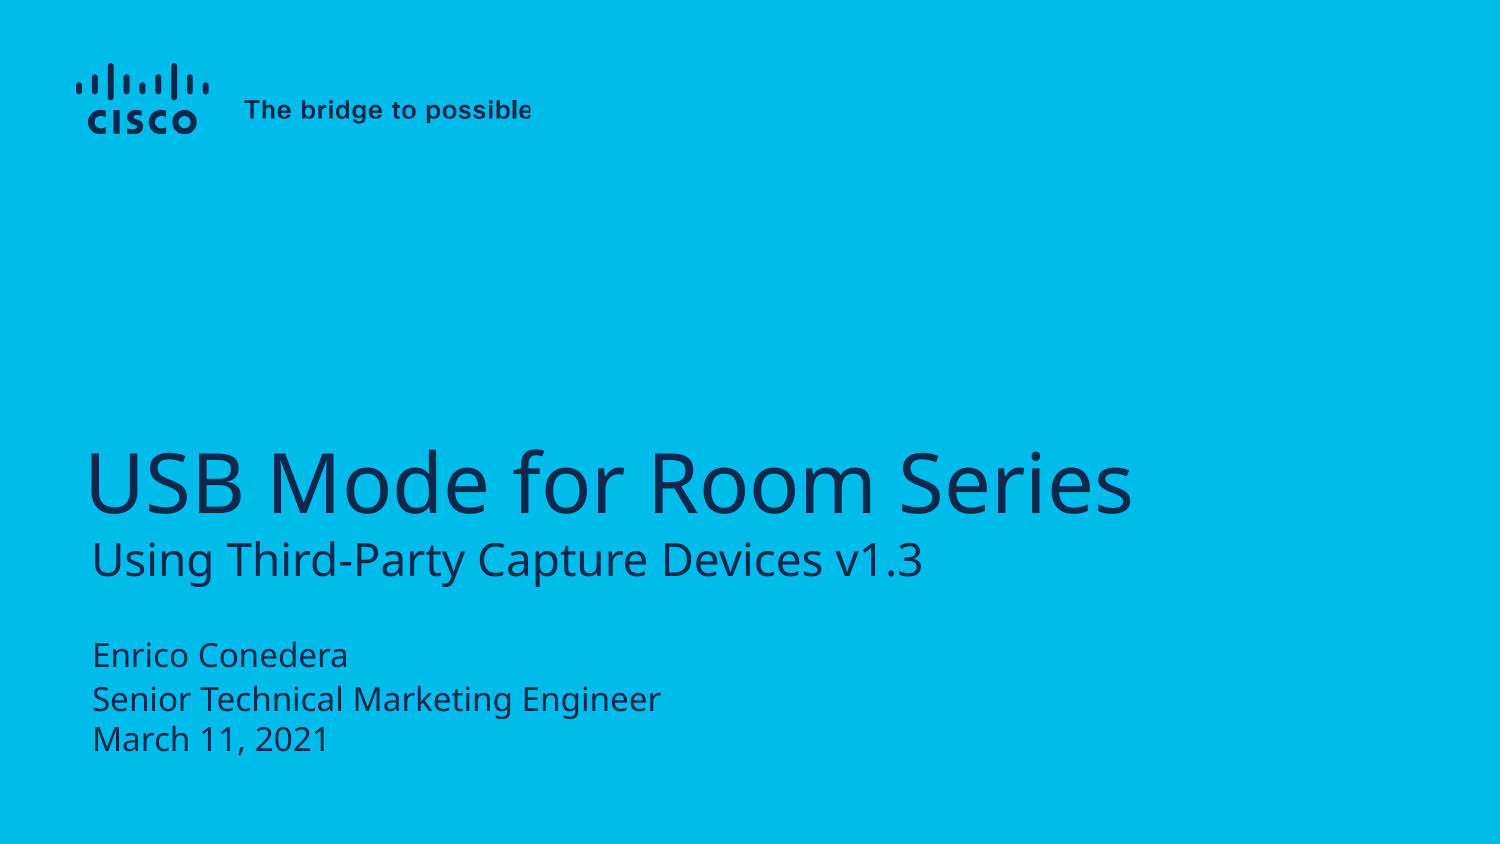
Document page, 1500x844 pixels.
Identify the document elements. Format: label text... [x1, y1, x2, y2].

picture [203, 576, 209, 585]
title USB Mode for Room Series [69, 433, 1438, 539]
list March 11, 2021 [77, 713, 1208, 761]
list Using Third-Party Capture Devices v1.3 [76, 539, 1438, 576]
subtitle Enrico Conedera [77, 634, 1438, 673]
list Senior Technical Marketing Engineer [77, 673, 1438, 722]
